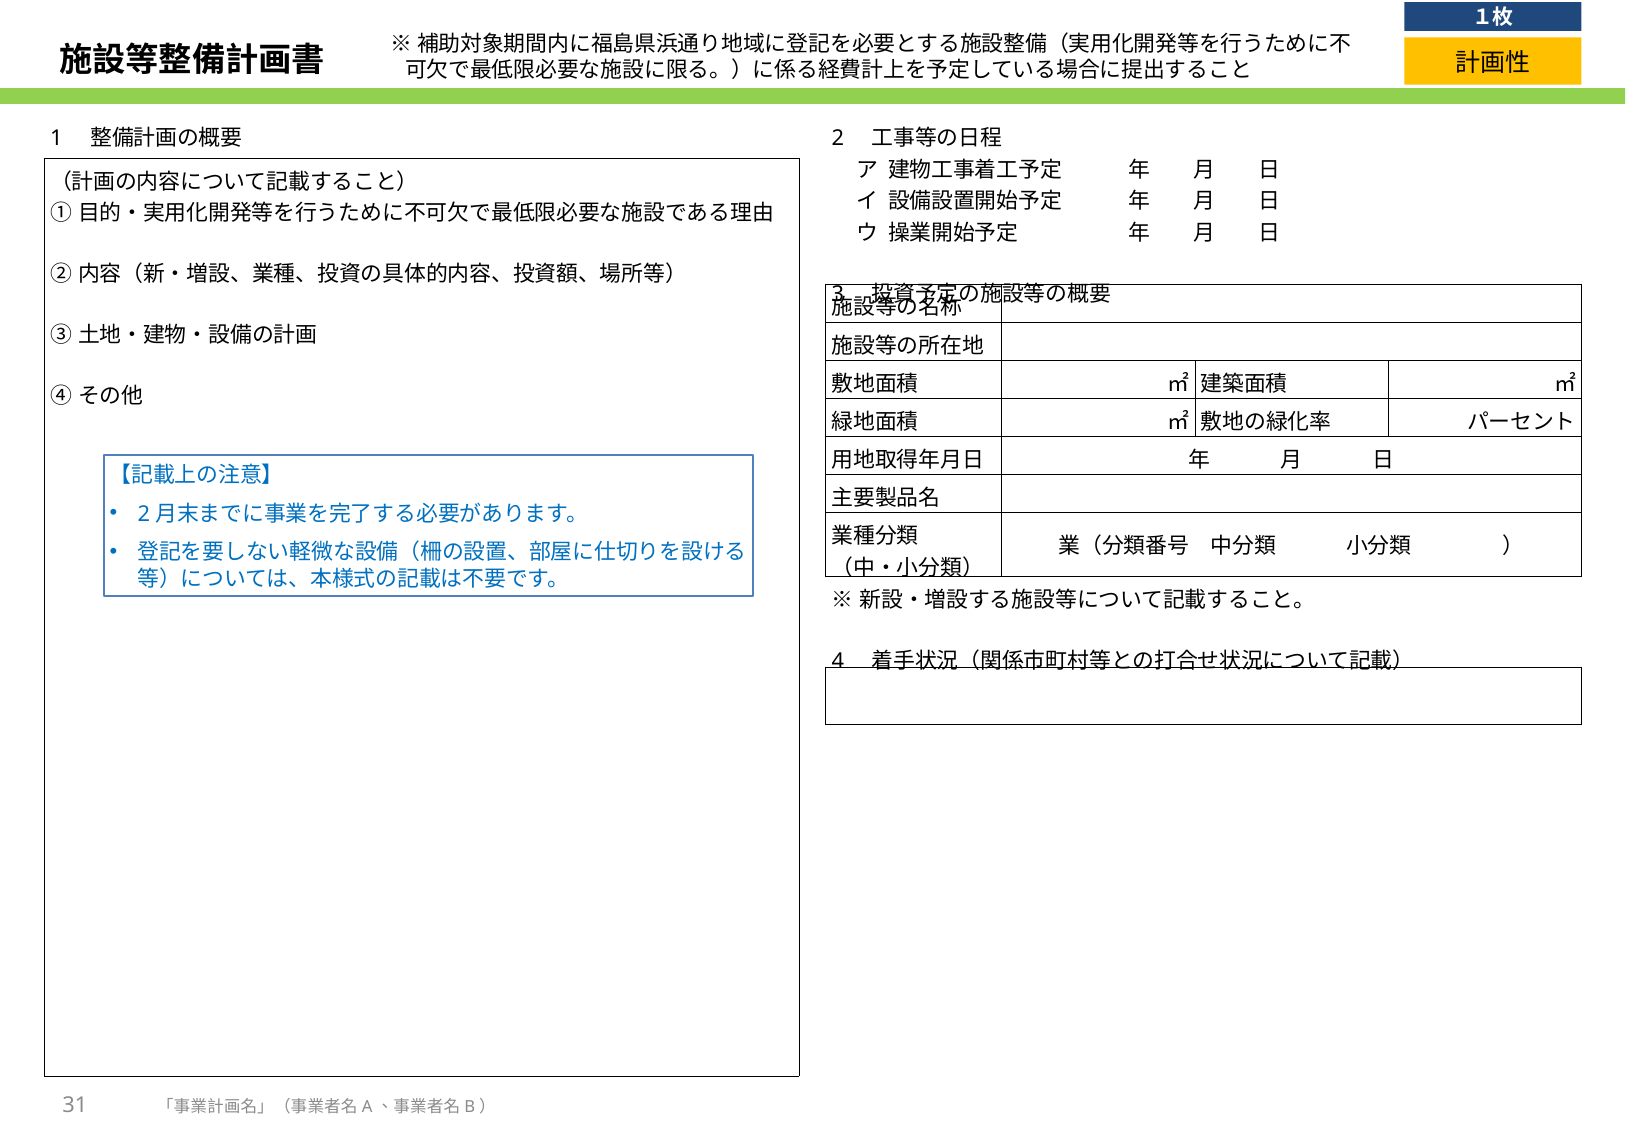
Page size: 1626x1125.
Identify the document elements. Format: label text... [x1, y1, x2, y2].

table_header 1 整備計画の概要 [44, 115, 799, 158]
table_cell 施設等の所在地 [826, 323, 1001, 360]
table_cell 敷地面積 [826, 361, 1001, 398]
title 施設等整備計画書 [44, 30, 375, 89]
table_cell 業（分類番号 中分類 小分類 ） [1002, 513, 1581, 576]
table_cell 敷地の緑化率 [1196, 399, 1388, 436]
slide_number 31 [56, 1082, 151, 1125]
table_cell 用地取得年月日 [826, 437, 1001, 474]
text_box 【記載上の注意】 2月末までに事業を完了する必要があります。 登記を要しない軽微な設備（柵の設置、部屋に仕切りを設ける等）については、本様式の記載は不要です。 [103, 454, 754, 597]
table_cell 業種分類 （中・小分類） [826, 513, 1001, 576]
table_header 2 工事等の日程 ア 建物工事着工予定 年 月 日 イ 設備設置開始予定 年 月 日 ウ 操業開始予定 年 月 日 3 投資予定の施設等の概要 [826, 115, 1582, 284]
table_cell 施設等の名称 [826, 285, 1001, 322]
table_cell ㎡ [1002, 399, 1195, 436]
table_cell ㎡ [1389, 361, 1581, 398]
title 施設等整備計画書 [1374, 30, 1581, 89]
text_box ※補助対象期間内に福島県浜通り地域に登記を必要とする施設整備（実用化開発等を行うために不可欠で最低限必要な施設に限る。）に係る経費計上を予定している場合に提出すること [375, 21, 1374, 89]
text_box １枚 [1404, 2, 1582, 31]
table_cell [826, 668, 1581, 724]
text_box 計画性 [1402, 35, 1584, 87]
table_cell 年 月 日 [1002, 437, 1581, 474]
table_cell [1002, 323, 1581, 360]
table_cell ㎡ [1002, 361, 1195, 398]
table_cell （計画の内容について記載すること） ①目的・実用化開発等を行うために不可欠で最低限必要な施設である理由 ②内容（新・増設、業種、投資の具体的内容、投資額、場所等） ③土地・建物・設備の計画 ④その他 [45, 159, 799, 1076]
table_cell [1002, 285, 1581, 322]
table_cell ※新設・増設する施設等について記載すること。 4 着手状況（関係市町村等との打合せ状況について記載） [826, 577, 1582, 667]
table_cell パーセント [1389, 399, 1581, 436]
footer 「事業計画名」（事業者名A、事業者名B） [151, 1082, 1581, 1125]
table_cell 建築面積 [1196, 361, 1388, 398]
table_cell 主要製品名 [826, 475, 1001, 512]
table_cell [1002, 475, 1581, 512]
table_cell 緑地面積 [826, 399, 1001, 436]
